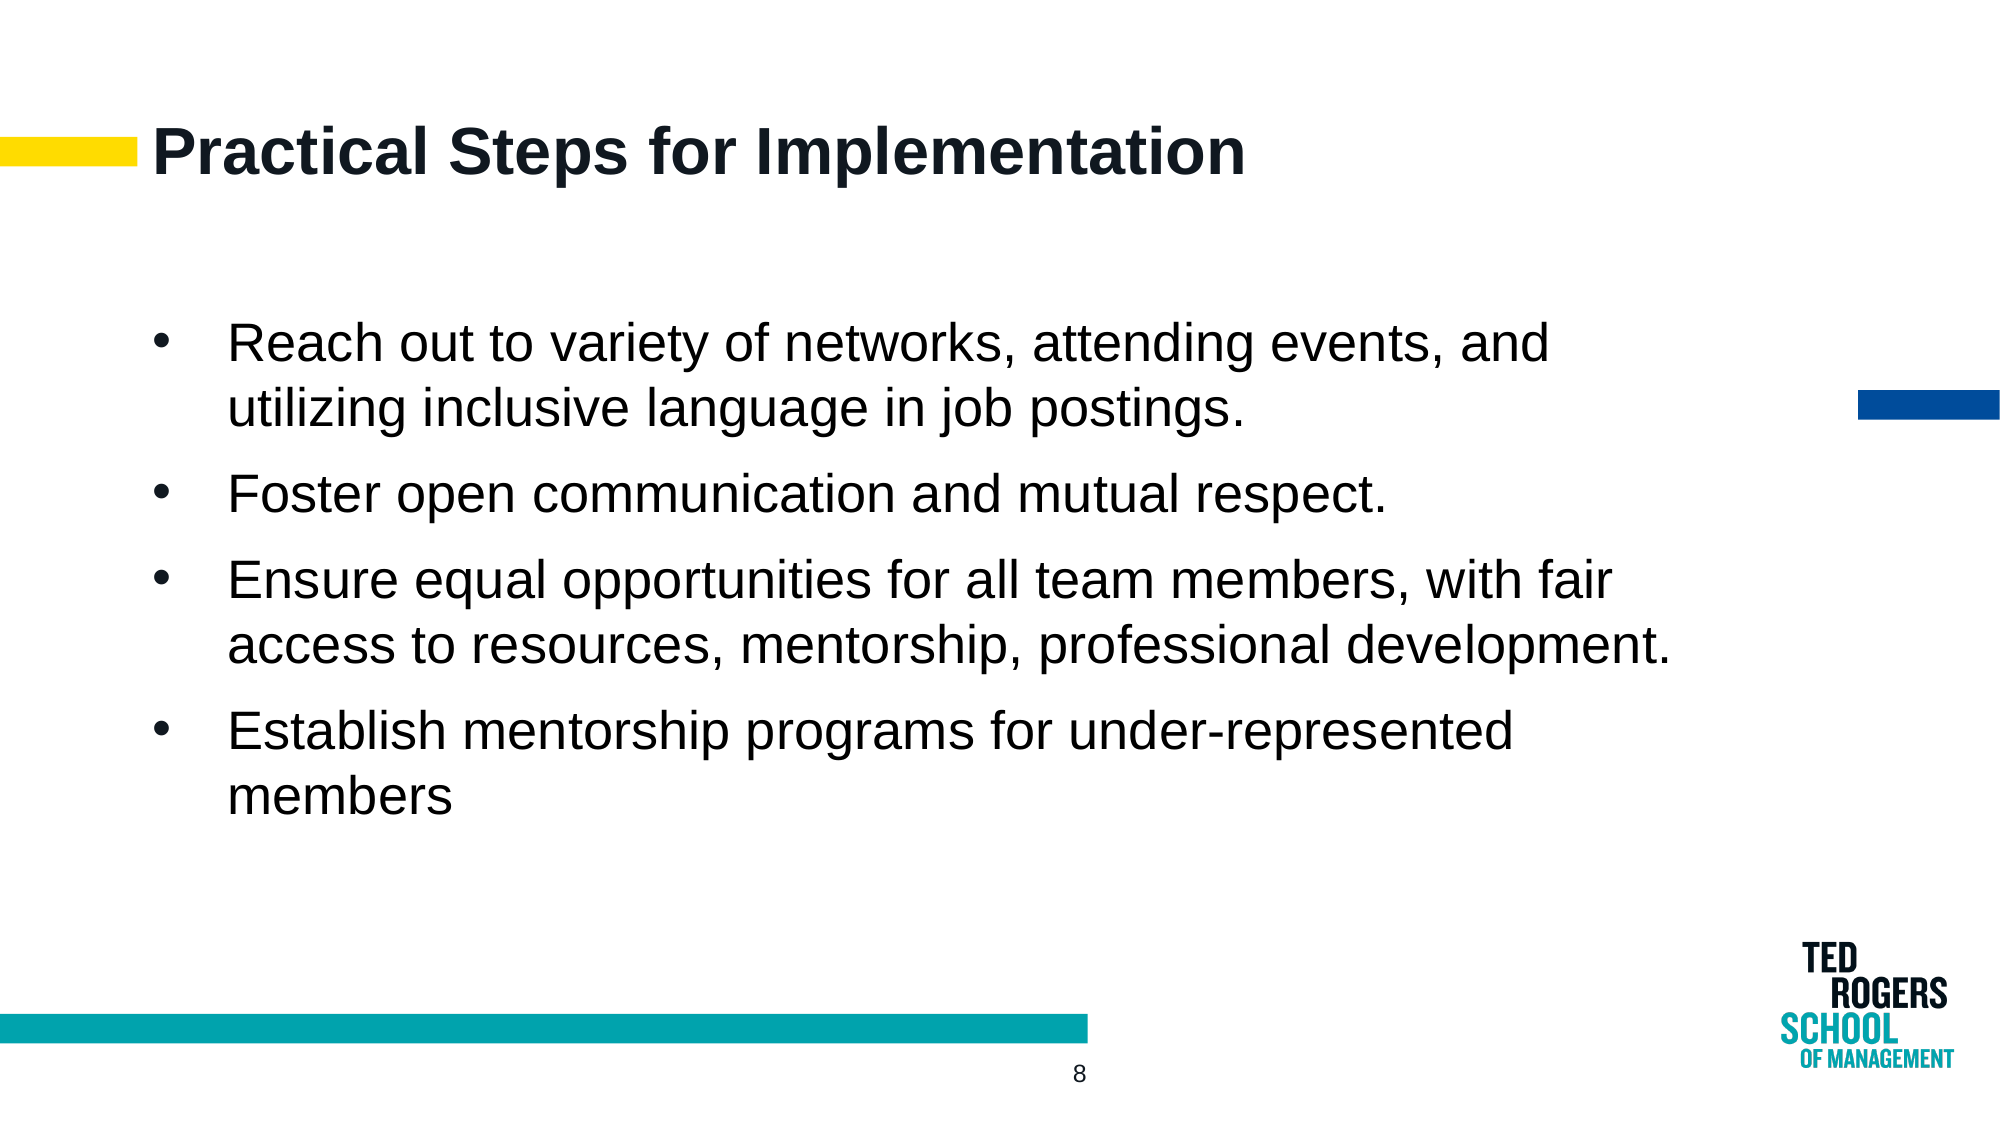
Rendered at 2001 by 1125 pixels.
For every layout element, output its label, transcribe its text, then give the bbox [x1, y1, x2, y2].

title Practical Steps for Implementation [137, 44, 1700, 262]
slide_number ‹#› [818, 1042, 1102, 1103]
list Reach out to variety of networks, attending events, and utilizing inclusive language in job postings. Foster open communication and mutual respect. Ensure equal opportunities for all team members, with fair access to resources, mentorship, professional development. Establish mentorship programs for under-represented members [137, 299, 1700, 900]
picture [1730, 893, 2001, 1125]
